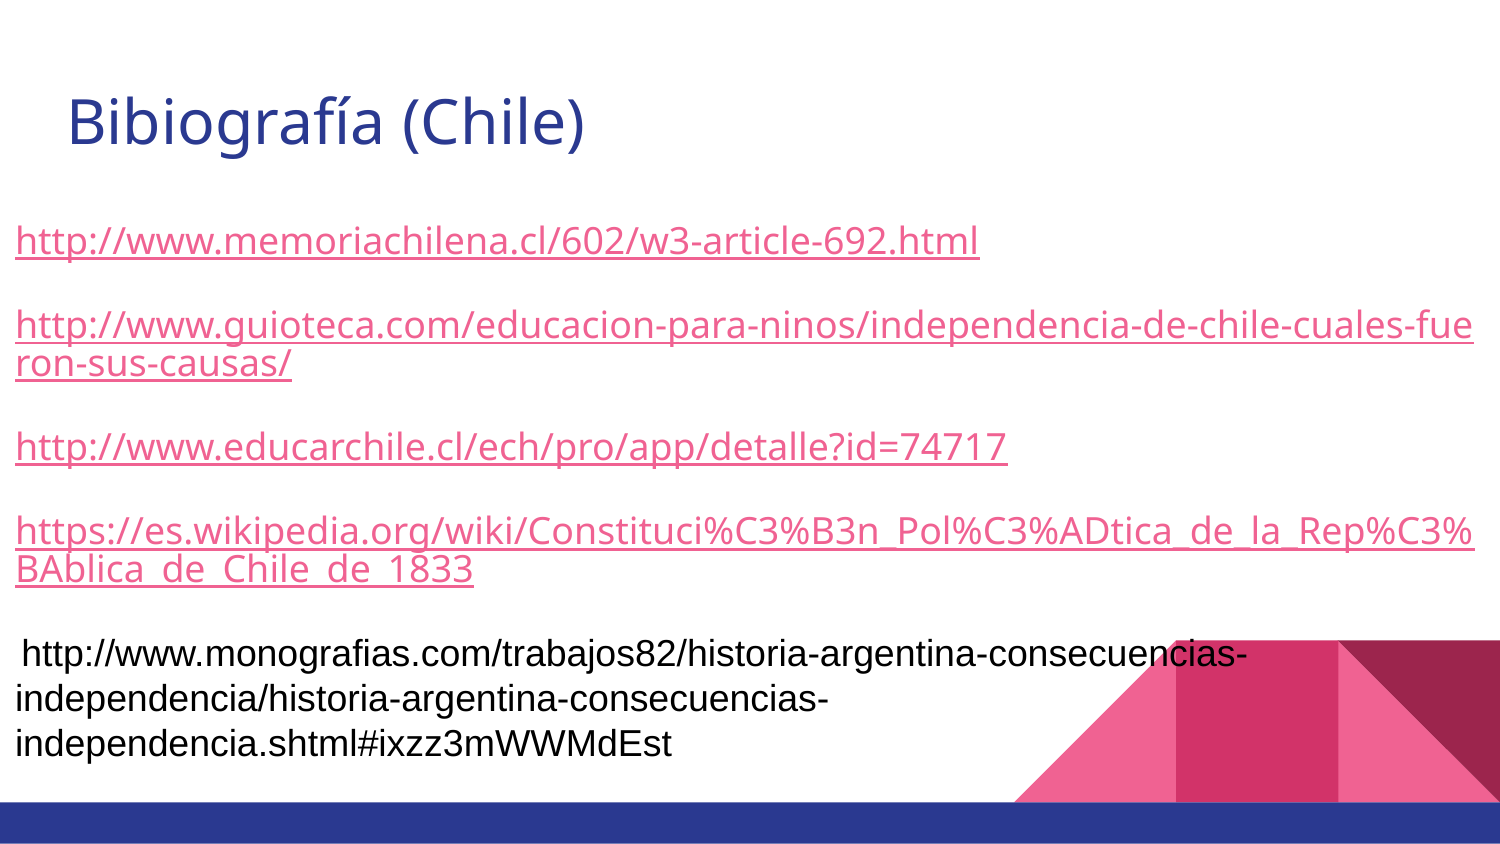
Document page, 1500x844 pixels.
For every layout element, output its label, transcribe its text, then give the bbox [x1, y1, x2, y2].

title Bibiografía (Chile) [51, 67, 1449, 167]
list http://www.memoriachilena.cl/602/w3-article-692.html http://www.guioteca.com/educacion-para-ninos/independencia-de-chile-cuales-fueron-sus-causas/ http://www.educarchile.cl/ech/pro/app/detalle?id=74717 https://es.wikipedia.org/wiki/Constituci%C3%B3n_Pol%C3%ADtica_de_la_Rep%C3%BAblica_de_Chile_de_1833 http://www.monografias.com/trabajos82/historia-argentina-consecuencias-independencia/historia-argentina-consecuencias-independencia.shtml#ixzz3mWWMdEst [0, 201, 1500, 844]
